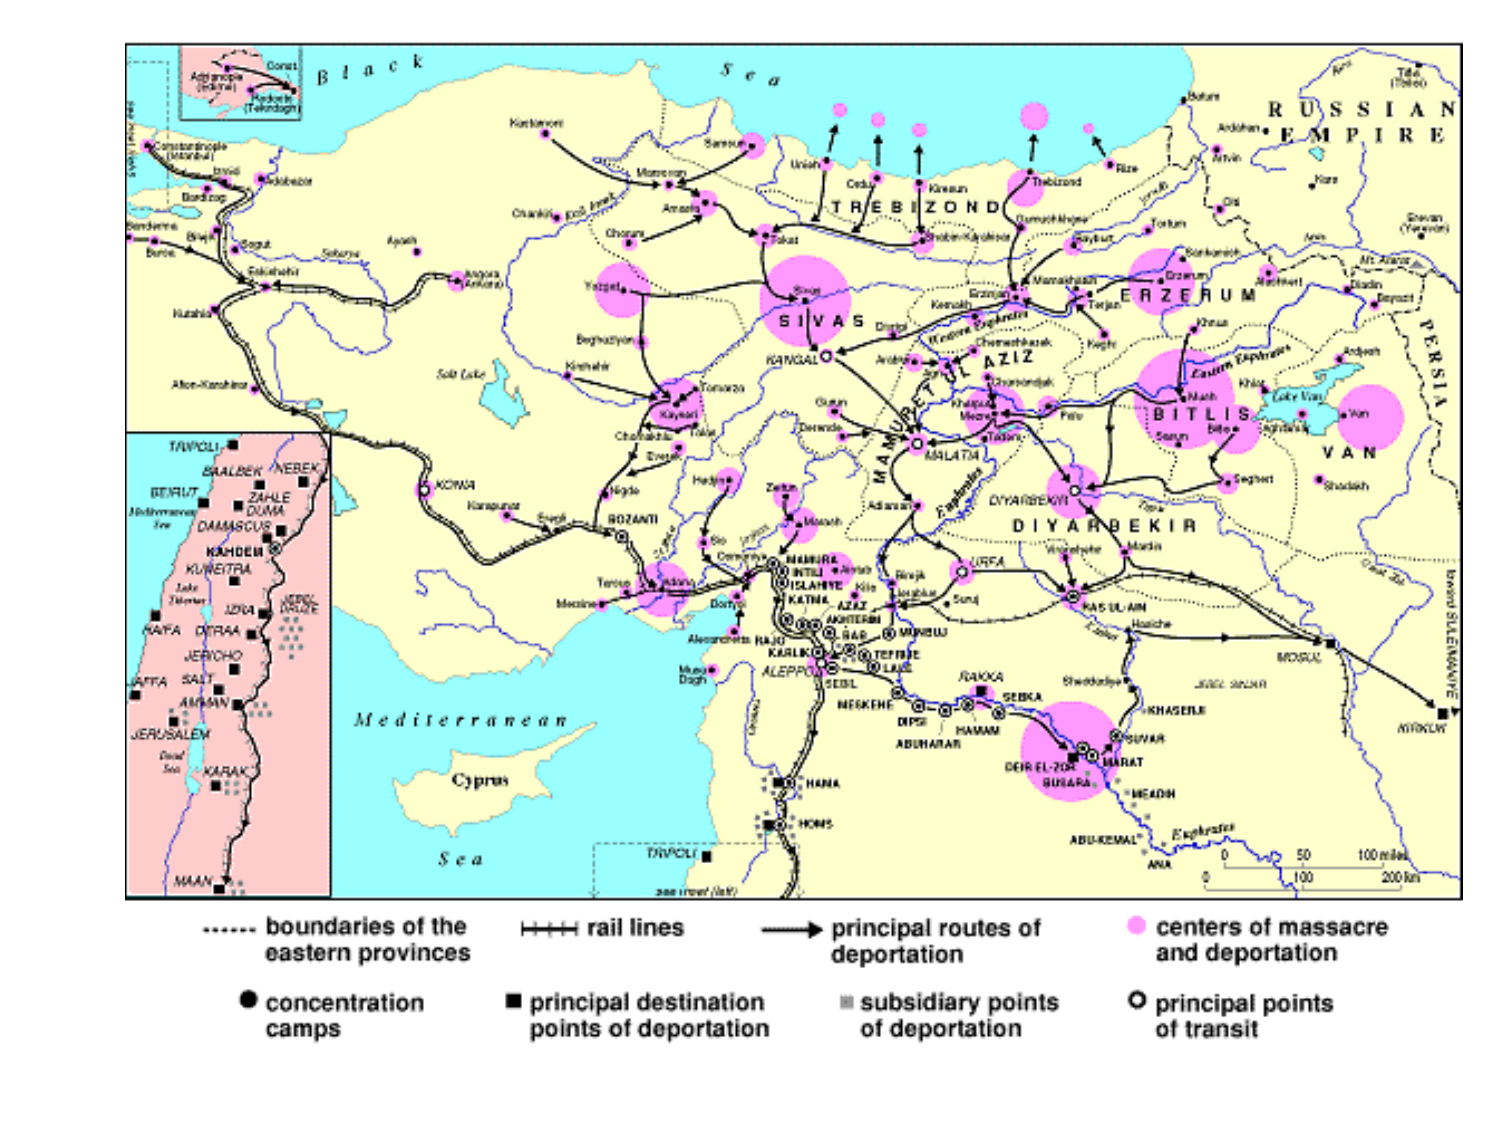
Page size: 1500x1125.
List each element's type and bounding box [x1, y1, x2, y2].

picture [124, 37, 1463, 1055]
